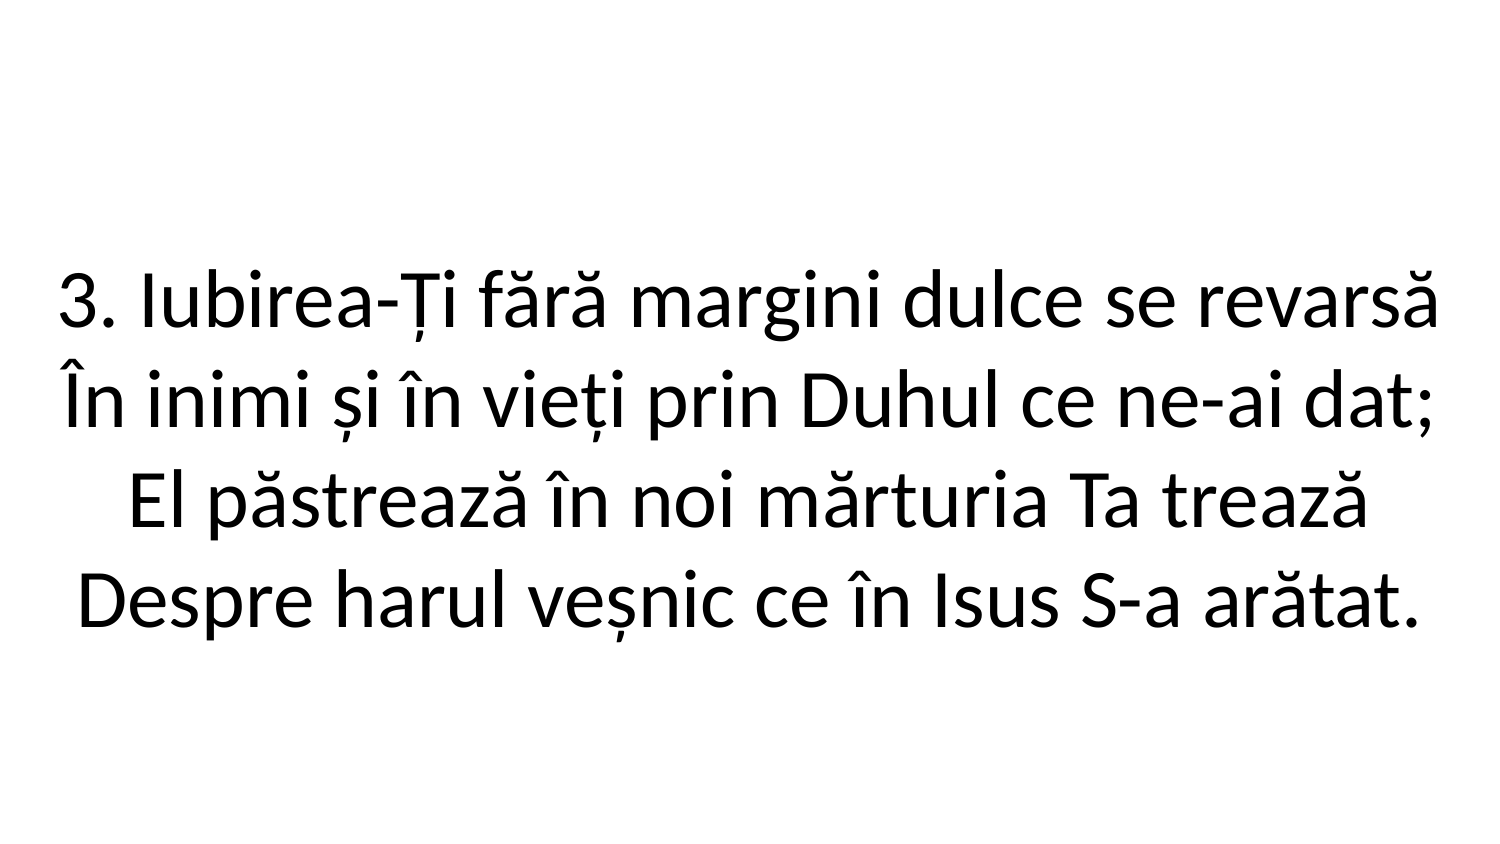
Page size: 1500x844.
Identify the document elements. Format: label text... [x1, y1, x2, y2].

text_box 3. Iubirea-Ți fără margini dulce se revarsă În inimi și în vieți prin Duhul ce ne-ai dat; El păstrează în noi mărturia Ta trează Despre harul veșnic ce în Isus S-a arătat. [41, 192, 1459, 652]
